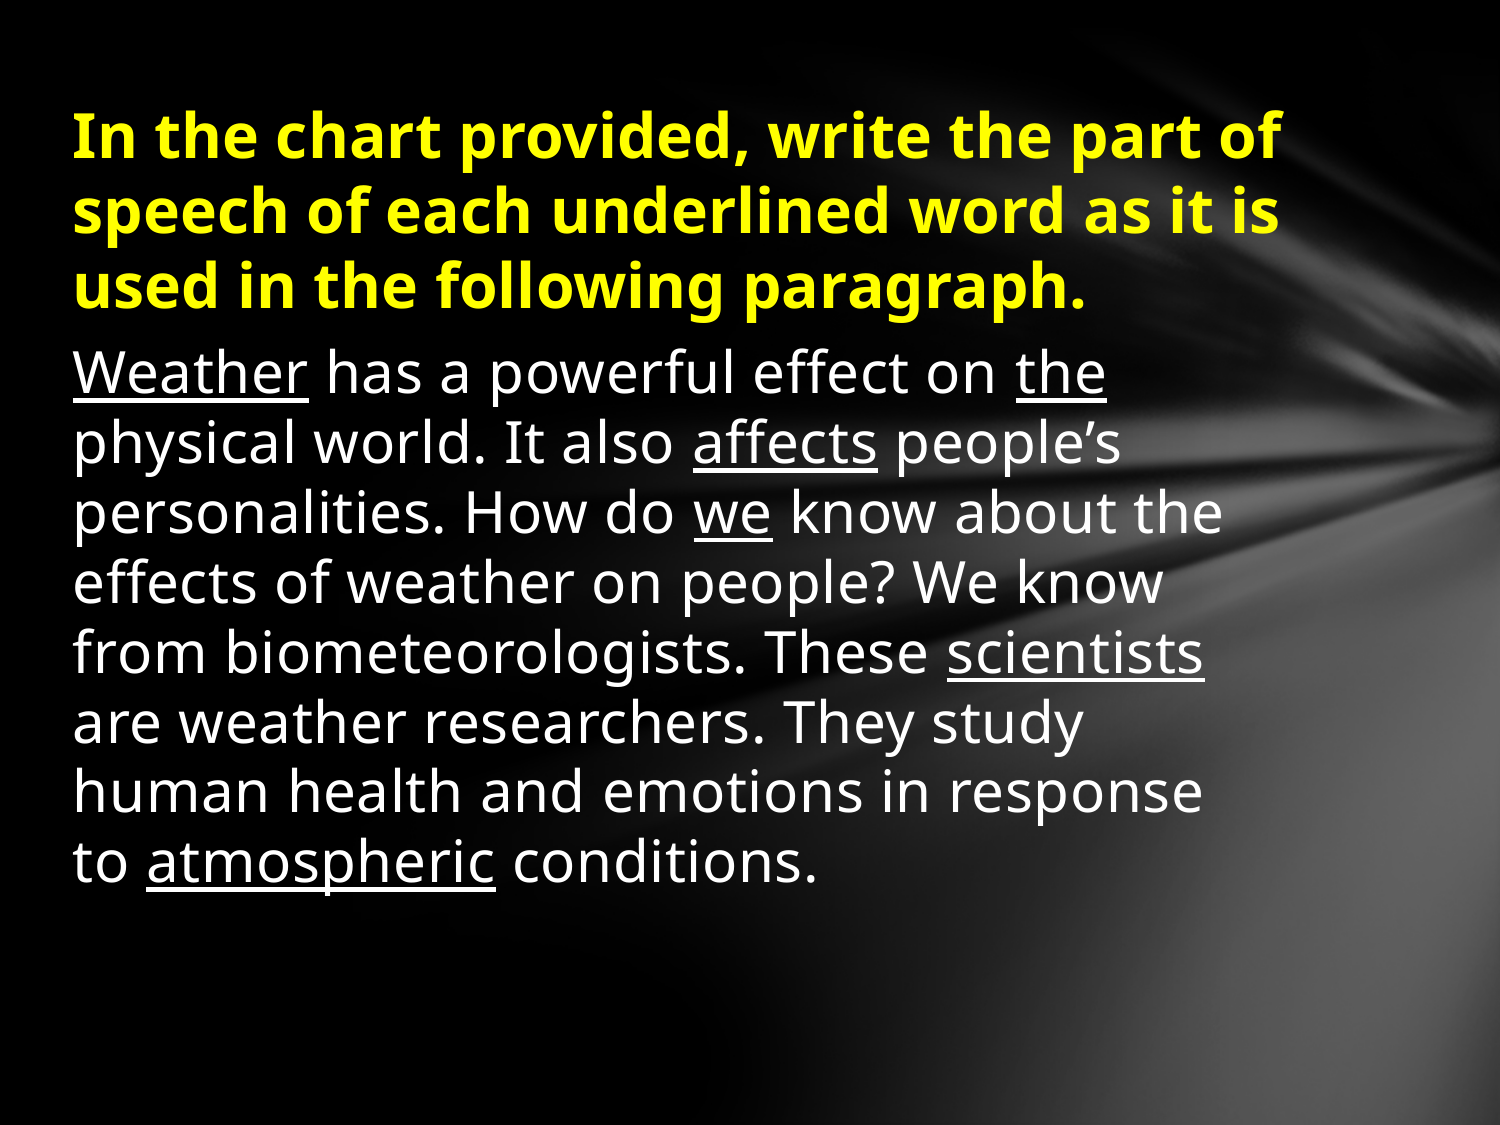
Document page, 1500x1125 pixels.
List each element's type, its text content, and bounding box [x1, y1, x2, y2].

list Weather has a powerful effect on the physical world. It also affects people’s personalities. How do we know about the effects of weather on people? We know from biometeorologists. These scientists are weather researchers. They study human health and emotions in response to atmospheric conditions. [57, 329, 1266, 1015]
title In the chart provided, write the part of speech of each underlined word as it is used in the following paragraph. [57, 37, 1318, 329]
